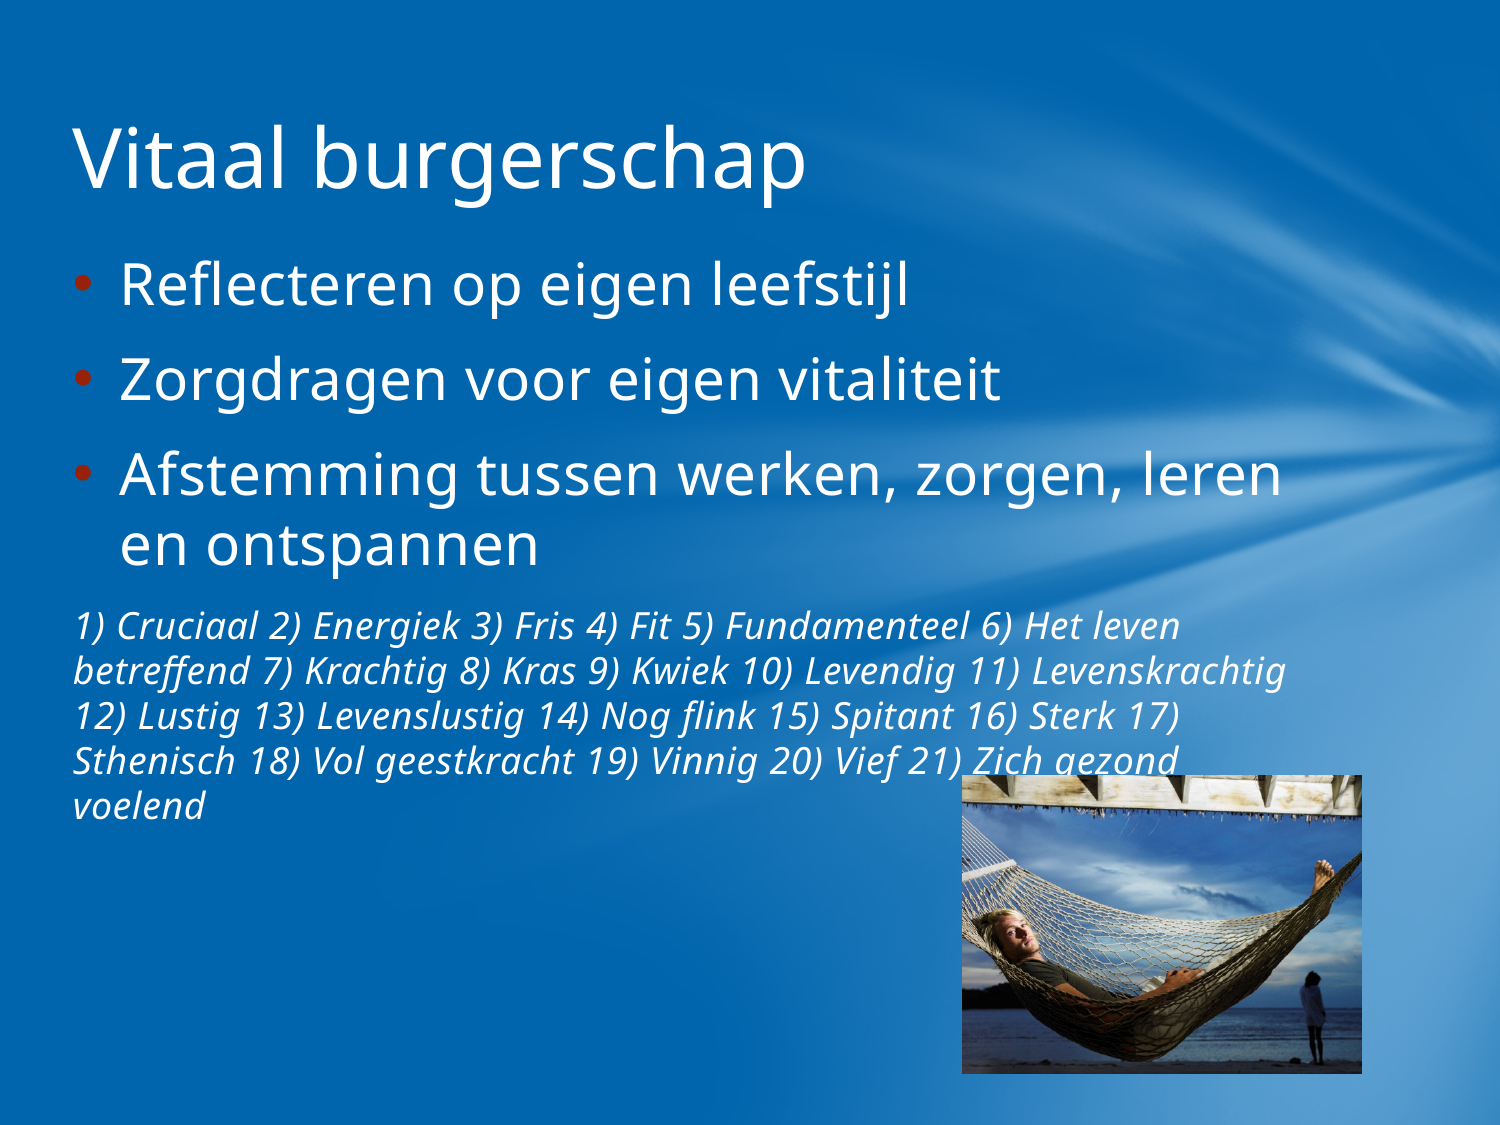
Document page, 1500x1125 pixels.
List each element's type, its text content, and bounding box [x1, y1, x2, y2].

picture [962, 774, 1362, 1075]
title Vitaal burgerschap [57, 37, 1318, 213]
list Reflecteren op eigen leefstijl Zorgdragen voor eigen vitaliteit Afstemming tussen werken, zorgen, leren en ontspannen 1) Cruciaal 2) Energiek 3) Fris 4) Fit 5) Fundamenteel 6) Het leven betreffend 7) Krachtig 8) Kras 9) Kwiek 10) Levendig 11) Levenskrachtig 12) Lustig 13) Levenslustig 14) Nog flink 15) Spitant 16) Sterk 17) Sthenisch 18) Vol geestkracht 19) Vinnig 20) Vief 21) Zich gezond voelend [57, 239, 1318, 1015]
